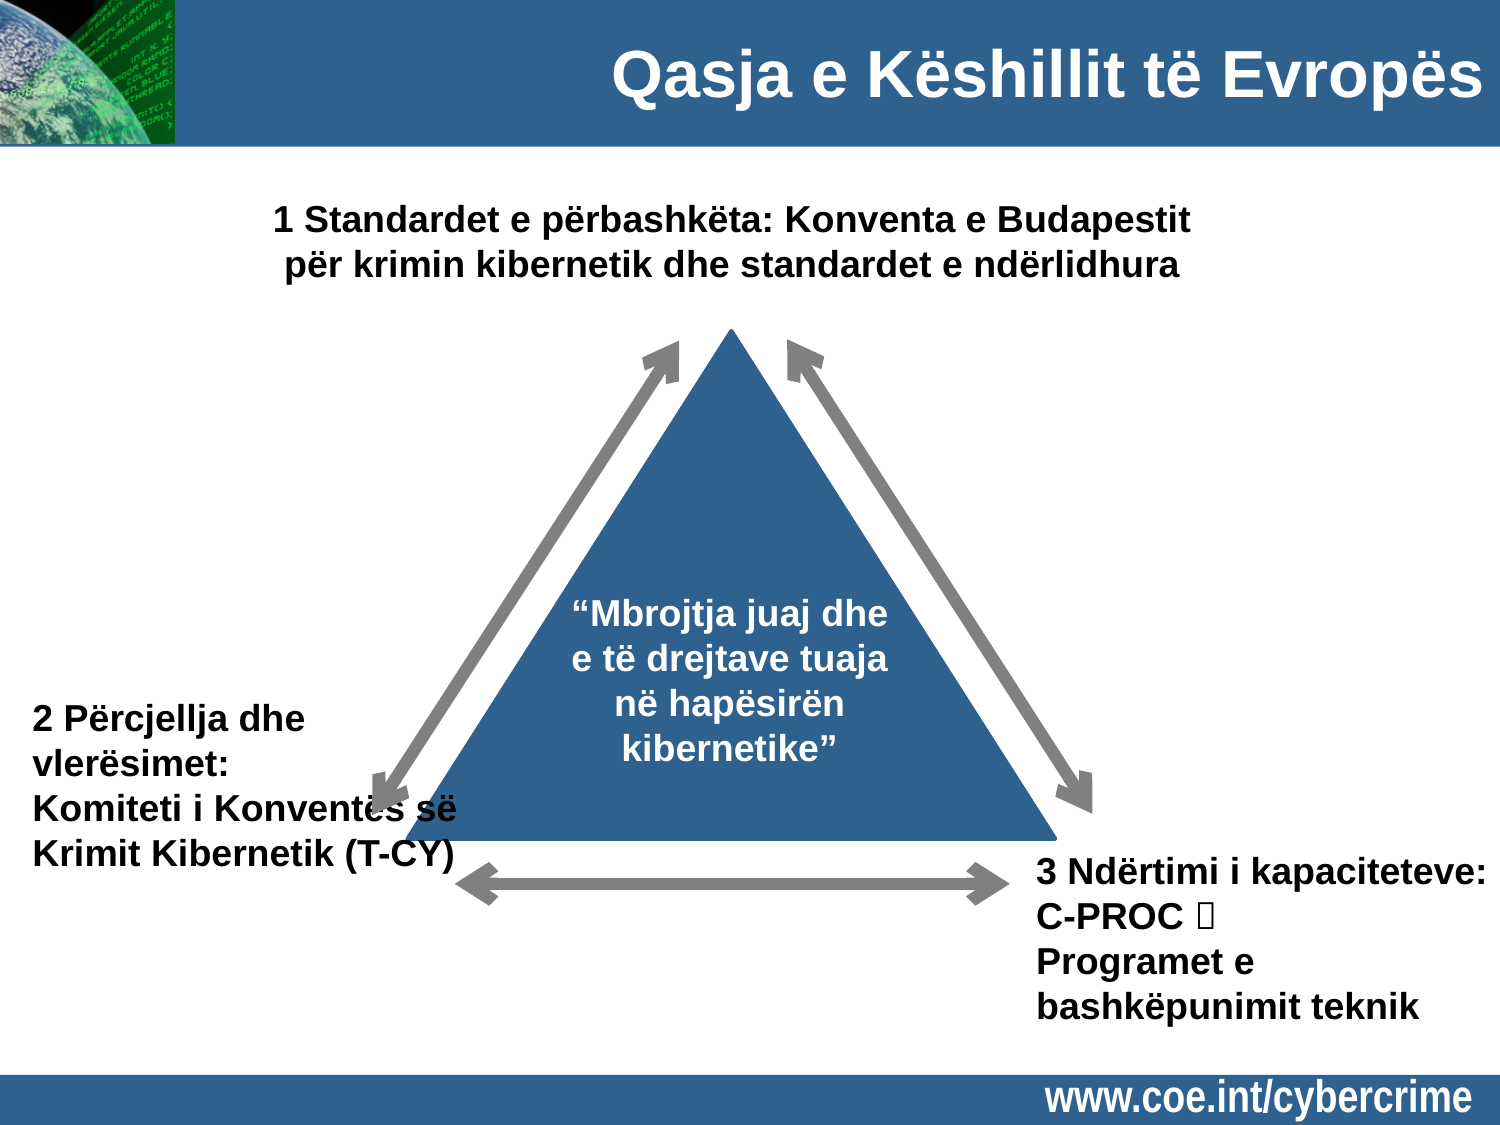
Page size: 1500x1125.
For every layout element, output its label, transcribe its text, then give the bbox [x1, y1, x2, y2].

picture [0, 0, 175, 144]
text_box www.coe.int/cybercrime [1030, 1059, 1500, 1125]
text_box 3 Ndërtimi i kapaciteteve: C-PROC  Programet e bashkëpunimit teknik [1021, 839, 1500, 1035]
text_box [684, 328, 781, 581]
text_box 1 Standardet e përbashkëta: Konventa e Budapestit për krimin kibernetik dhe standardet e ndërlidhura [253, 187, 1211, 293]
text_box 2 Përcjellja dhe vlerësimet: Komiteti i Konventës së Krimit Kibernetik (T-CY) [17, 686, 509, 882]
text_box [0, 1073, 1030, 1125]
text_box Qasja e Këshillit të Evropës [177, 0, 1500, 149]
text_box [509, 777, 1058, 841]
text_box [786, 339, 1093, 815]
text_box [371, 340, 680, 816]
text_box “Mbrojtja juaj dhe e të drejtave tuaja në hapësirën kibernetike” [684, 581, 781, 777]
